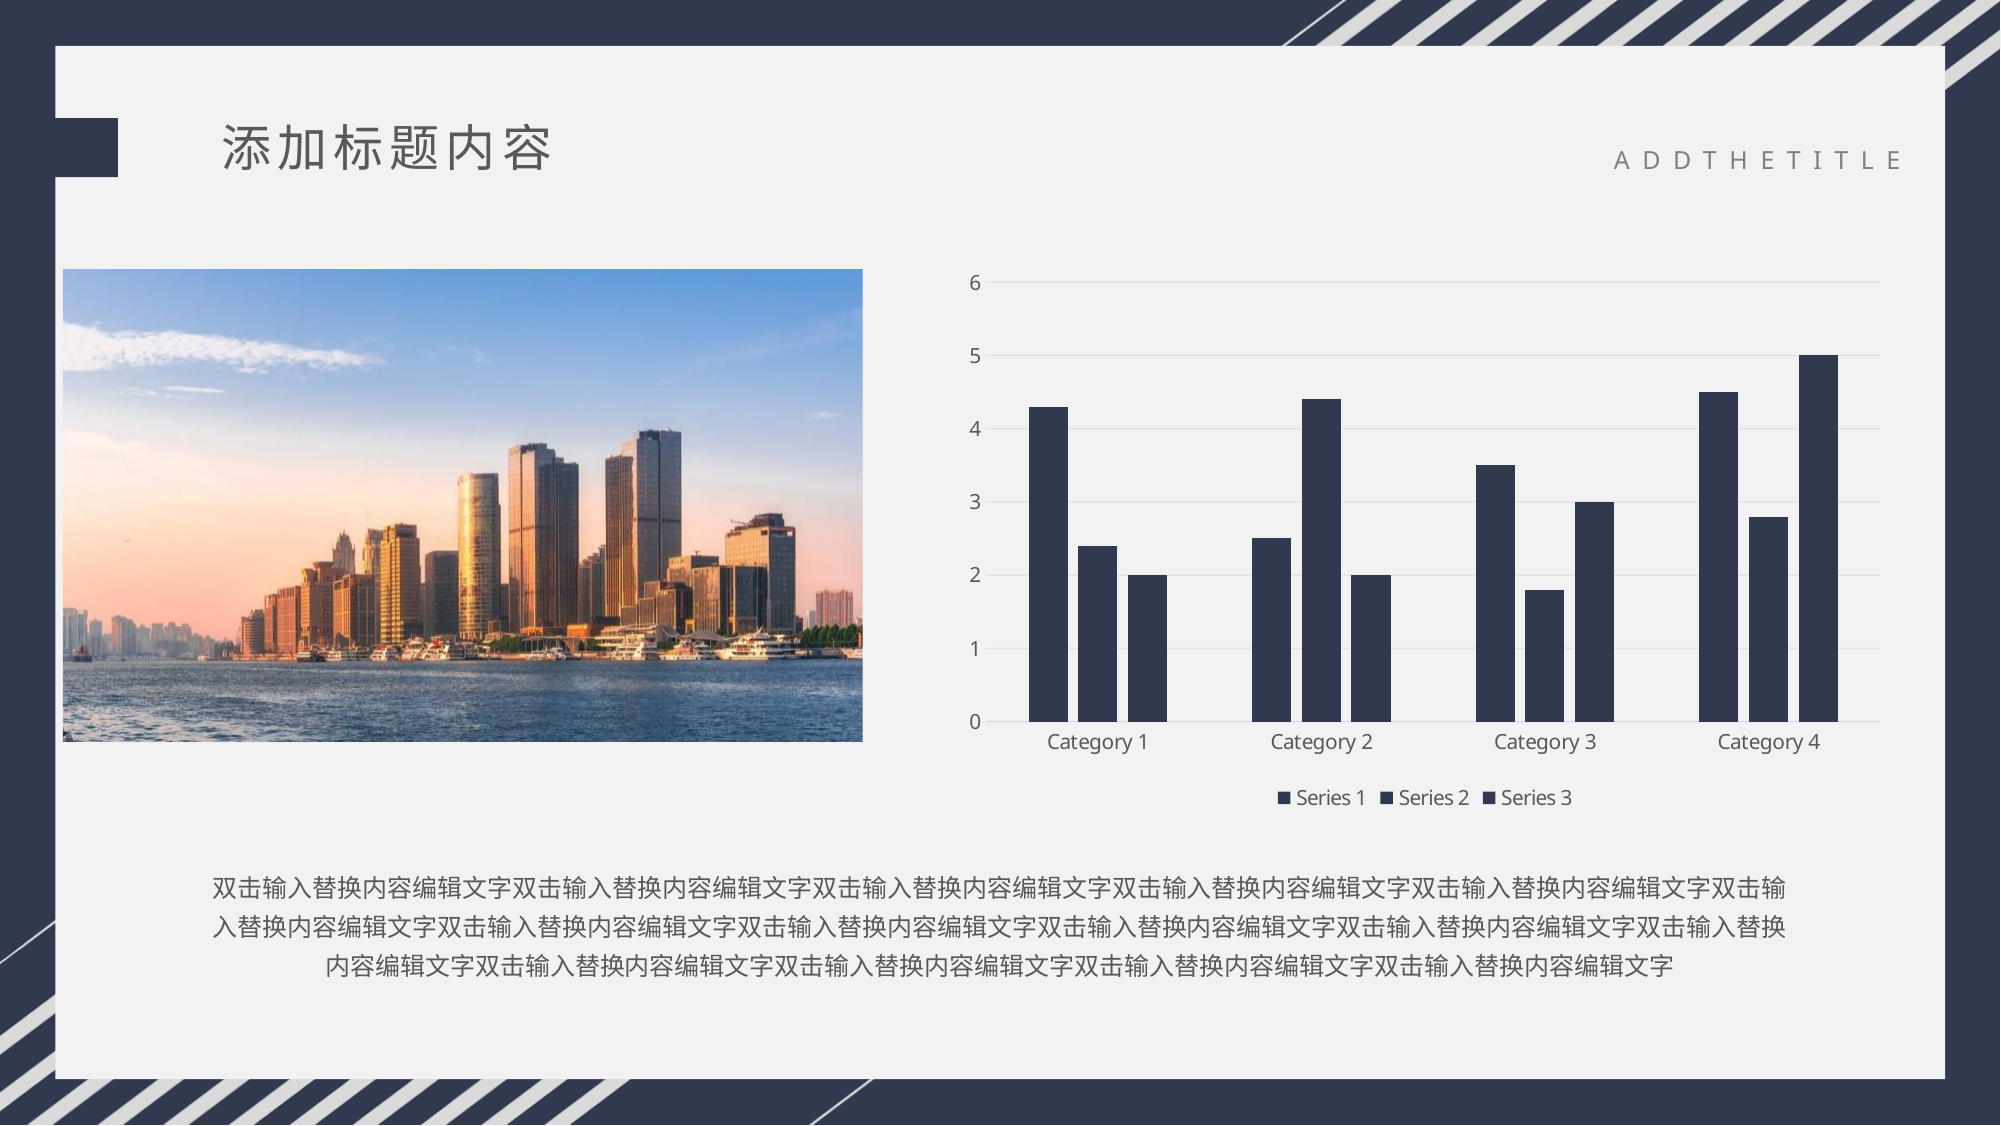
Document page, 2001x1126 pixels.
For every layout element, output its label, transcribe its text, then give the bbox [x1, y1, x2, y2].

picture [0, 0, 2001, 1125]
text_box [61, 267, 865, 744]
text_box 双击输入替换内容编辑文字双击输入替换内容编辑文字双击输入替换内容编辑文字双击输入替换内容编辑文字双击输入替换内容编辑文字双击输入替换内容编辑文字双击输入替换内容编辑文字双击输入替换内容编辑文字双击输入替换内容编辑文字双击输入替换内容编辑文字双击输入替换内容编辑文字双击输入替换内容编辑文字双击输入替换内容编辑文字双击输入替换内容编辑文字双击输入替换内容编辑文字 [173, 857, 1827, 988]
text_box 添加标题内容 [206, 109, 737, 184]
text_box ADDTHETITLE [1362, 137, 1916, 182]
chart [949, 256, 1900, 819]
